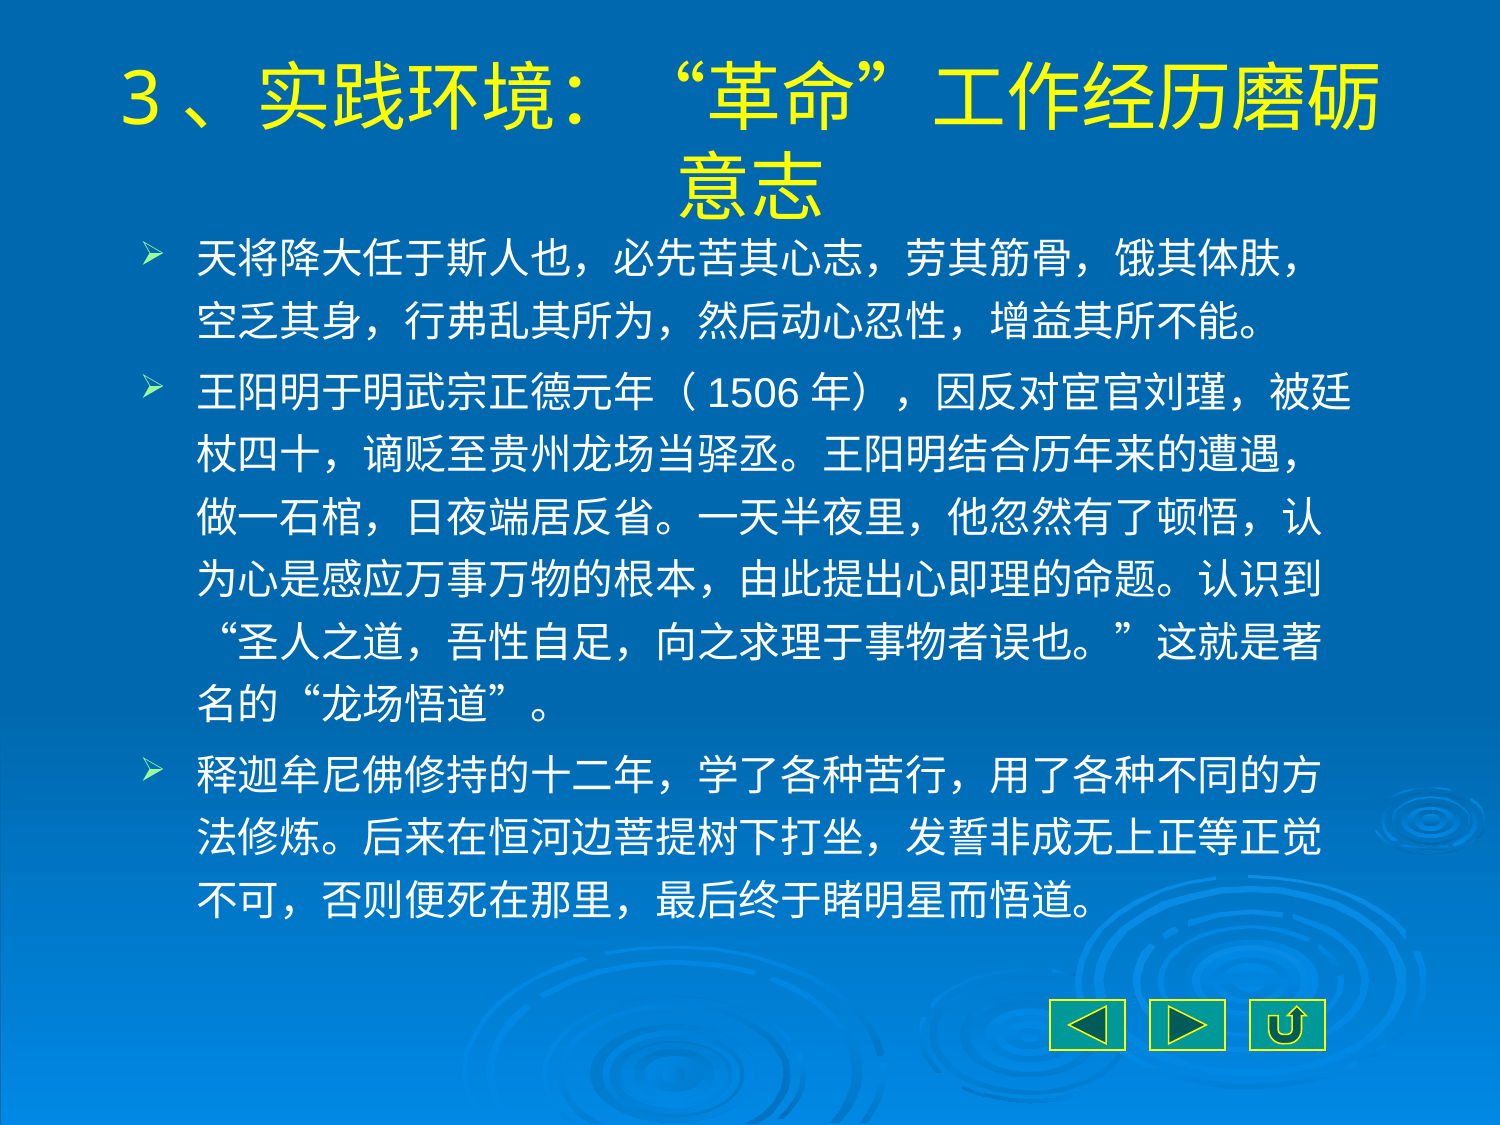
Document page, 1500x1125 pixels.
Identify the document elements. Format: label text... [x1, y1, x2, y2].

text_box [1049, 999, 1125, 1051]
title 3、实践环境：“革命”工作经历磨砺意志 [74, 45, 1426, 233]
list 天将降大任于斯人也，必先苦其心志，劳其筋骨，饿其体肤，空乏其身，行弗乱其所为，然后动心忍性，增益其所不能。 王阳明于明武宗正德元年（1506年），因反对宦官刘瑾，被廷杖四十，谪贬至贵州龙场当驿丞。王阳明结合历年来的遭遇，做一石棺，日夜端居反省。一天半夜里，他忽然有了顿悟，认为心是感应万事万物的根本，由此提出心即理的命题。认识到“圣人之道，吾性自足，向之求理于事物者误也。”这就是著名的“龙场悟道”。 释迦牟尼佛修持的十二年，学了各种苦行，用了各种不同的方法修炼。后来在恒河边菩提树下打坐，发誓非成无上正等正觉不可，否则便死在那里，最后终于睹明星而悟道。 [124, 212, 1376, 976]
text_box [1249, 999, 1325, 1051]
text_box [1149, 999, 1225, 1051]
